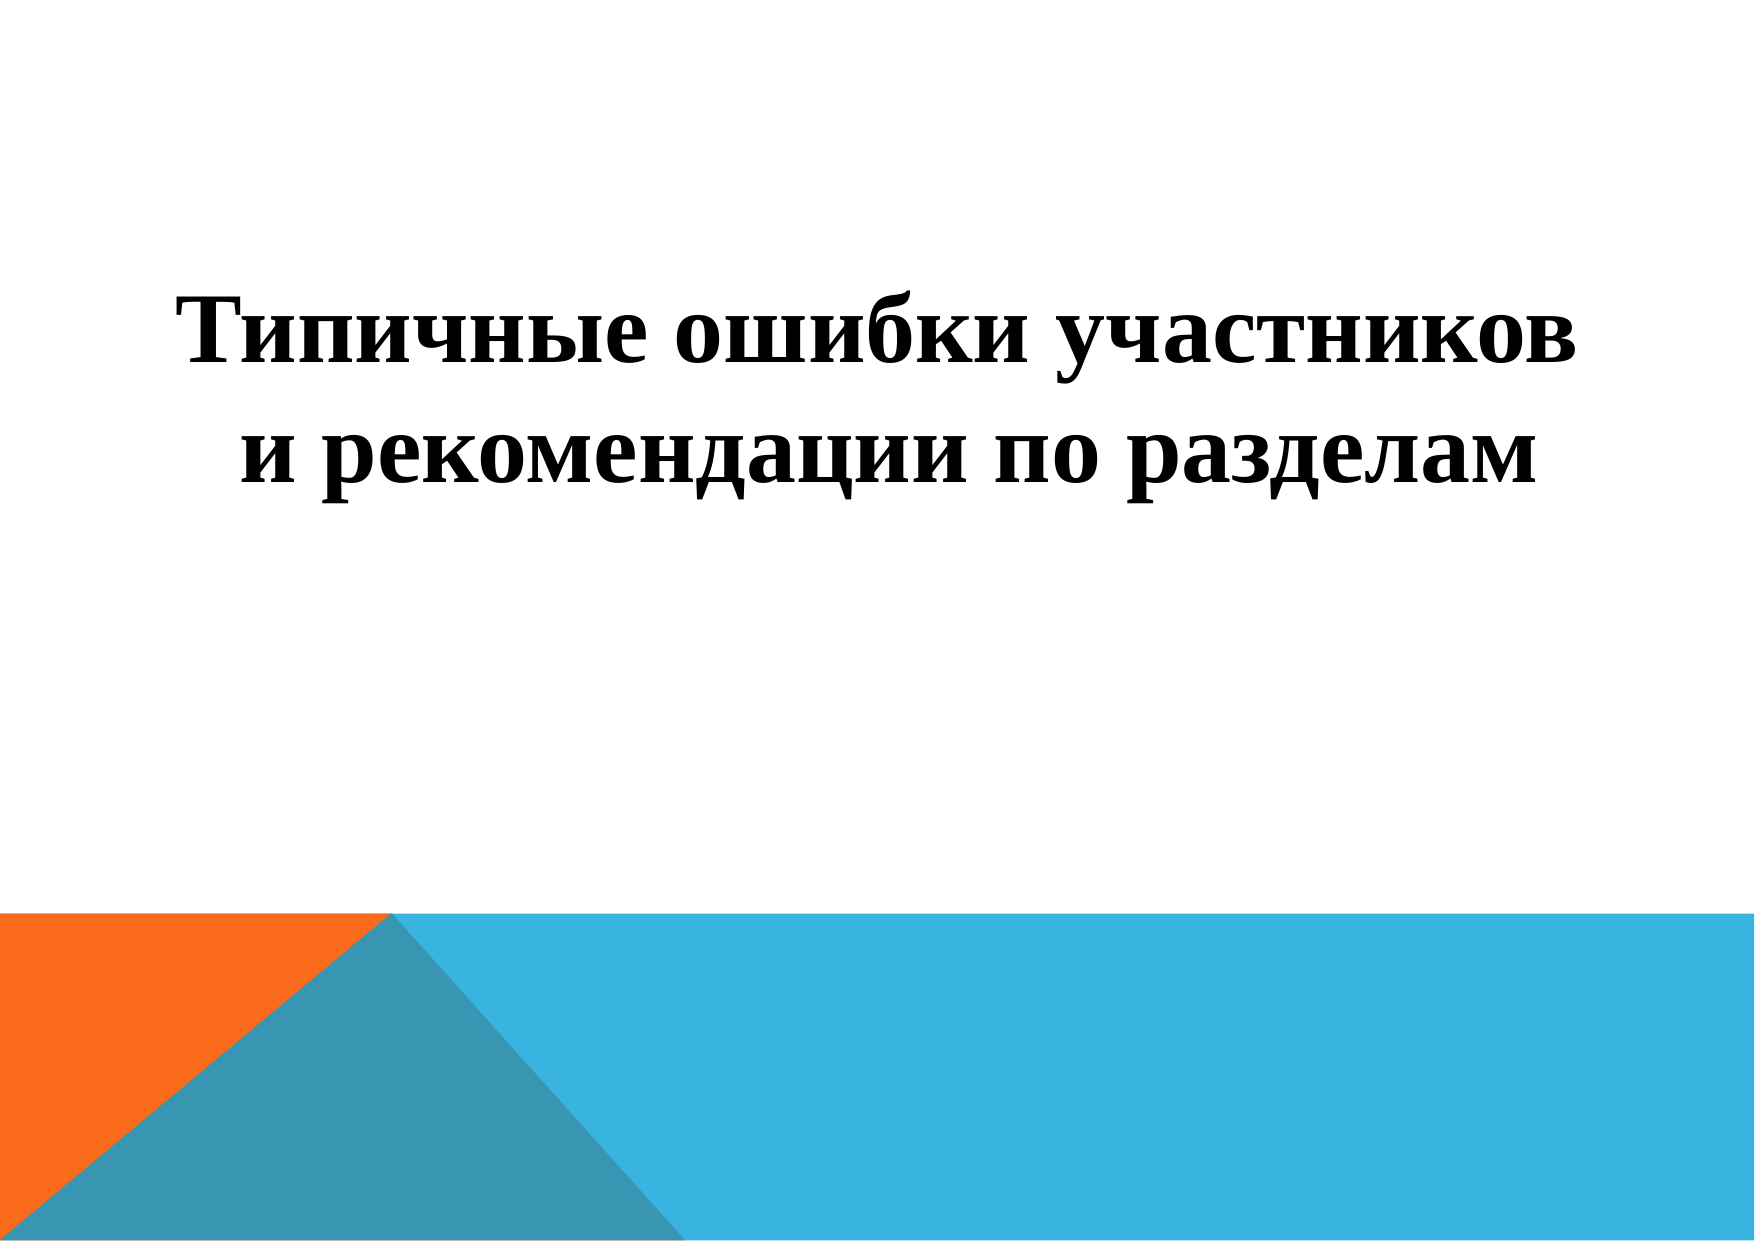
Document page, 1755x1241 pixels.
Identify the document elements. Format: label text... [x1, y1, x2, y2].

text_box Типичные ошибки участников и рекомендации по разделам [85, 255, 1669, 511]
